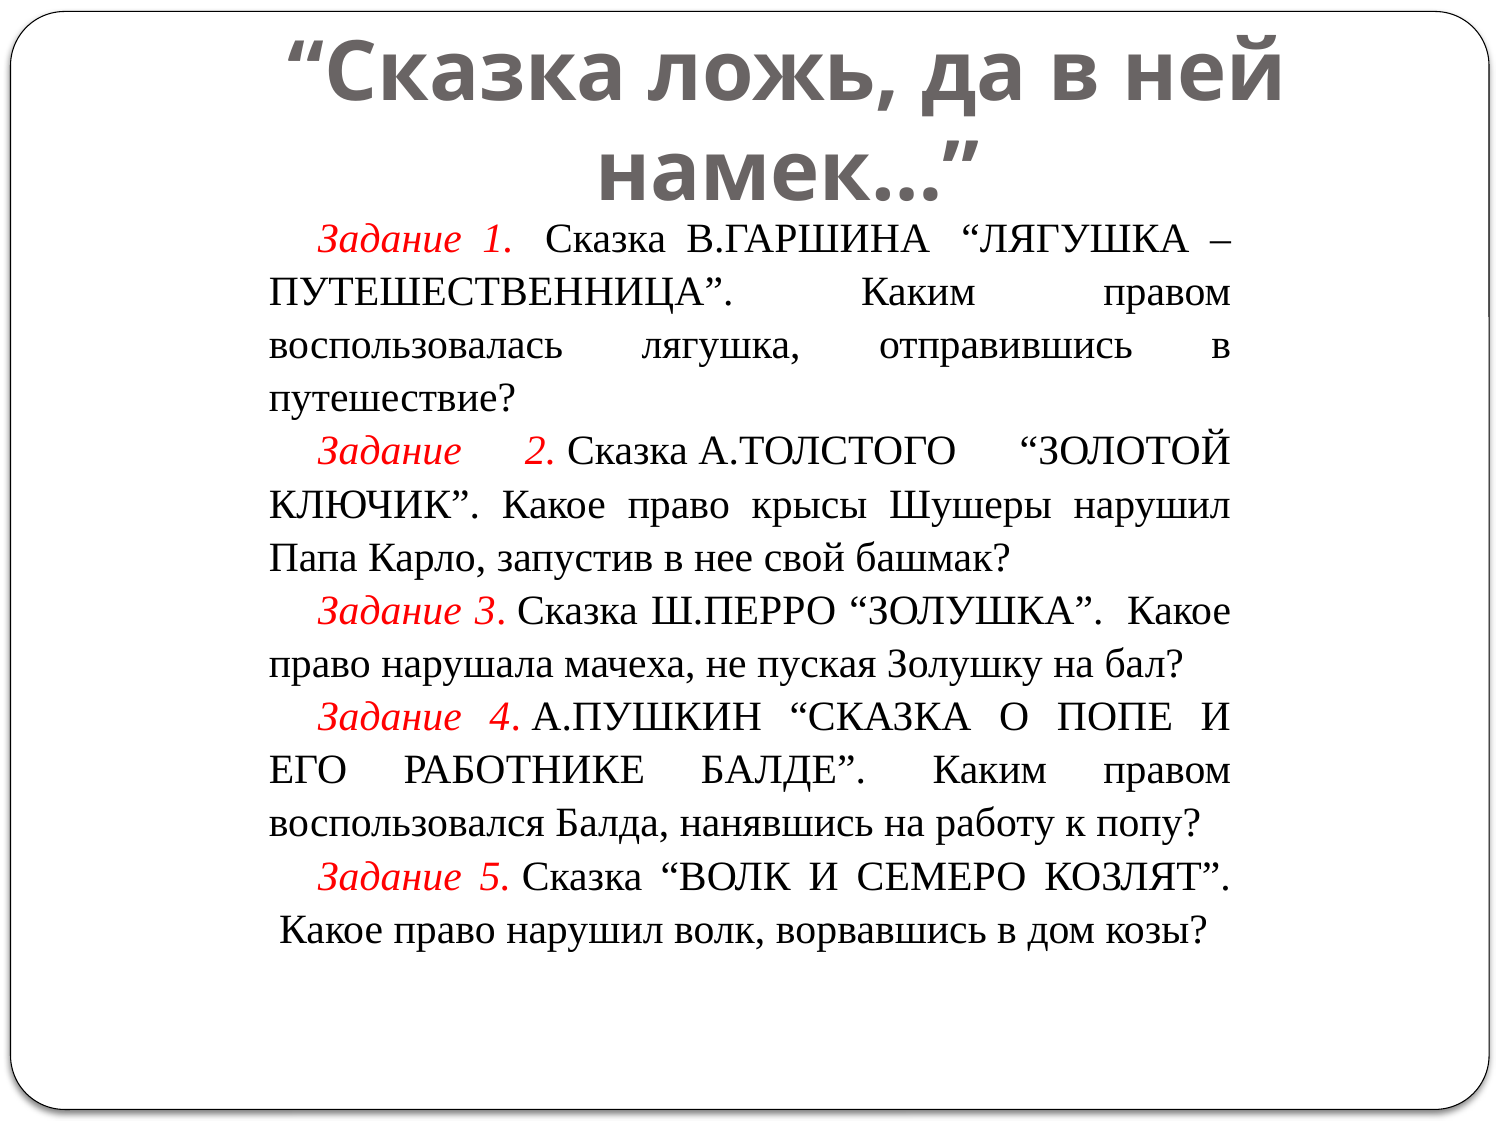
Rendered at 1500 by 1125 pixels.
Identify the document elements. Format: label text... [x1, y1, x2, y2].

title “Сказка ложь, да в ней намек…” [150, 45, 1425, 233]
table_header Задание 1. Сказка В.ГАРШИНА “ЛЯГУШКА – ПУТЕШЕСТВЕННИЦА”. Каким правом воспользовалась лягушка, отправившись в путешествие? Задание 2. Сказка А.ТОЛСТОГО “ЗОЛОТОЙ КЛЮЧИК”. Какое право крысы Шушеры нарушил Папа Карло, запустив в нее свой башмак? Задание 3. Сказка Ш.ПЕРРО “ЗОЛУШКА”. Какое право нарушала мачеха, не пуская Золушку на бал? Задание 4. А.ПУШКИН “СКАЗКА О ПОПЕ И ЕГО РАБОТНИКЕ БАЛДЕ”. Каким правом воспользовался Балда, нанявшись на работу к попу? Задание 5. Сказка “ВОЛК И СЕМЕРО КОЗЛЯТ”. Какое право нарушил волк, ворвавшись в дом козы? [250, 208, 1250, 1082]
